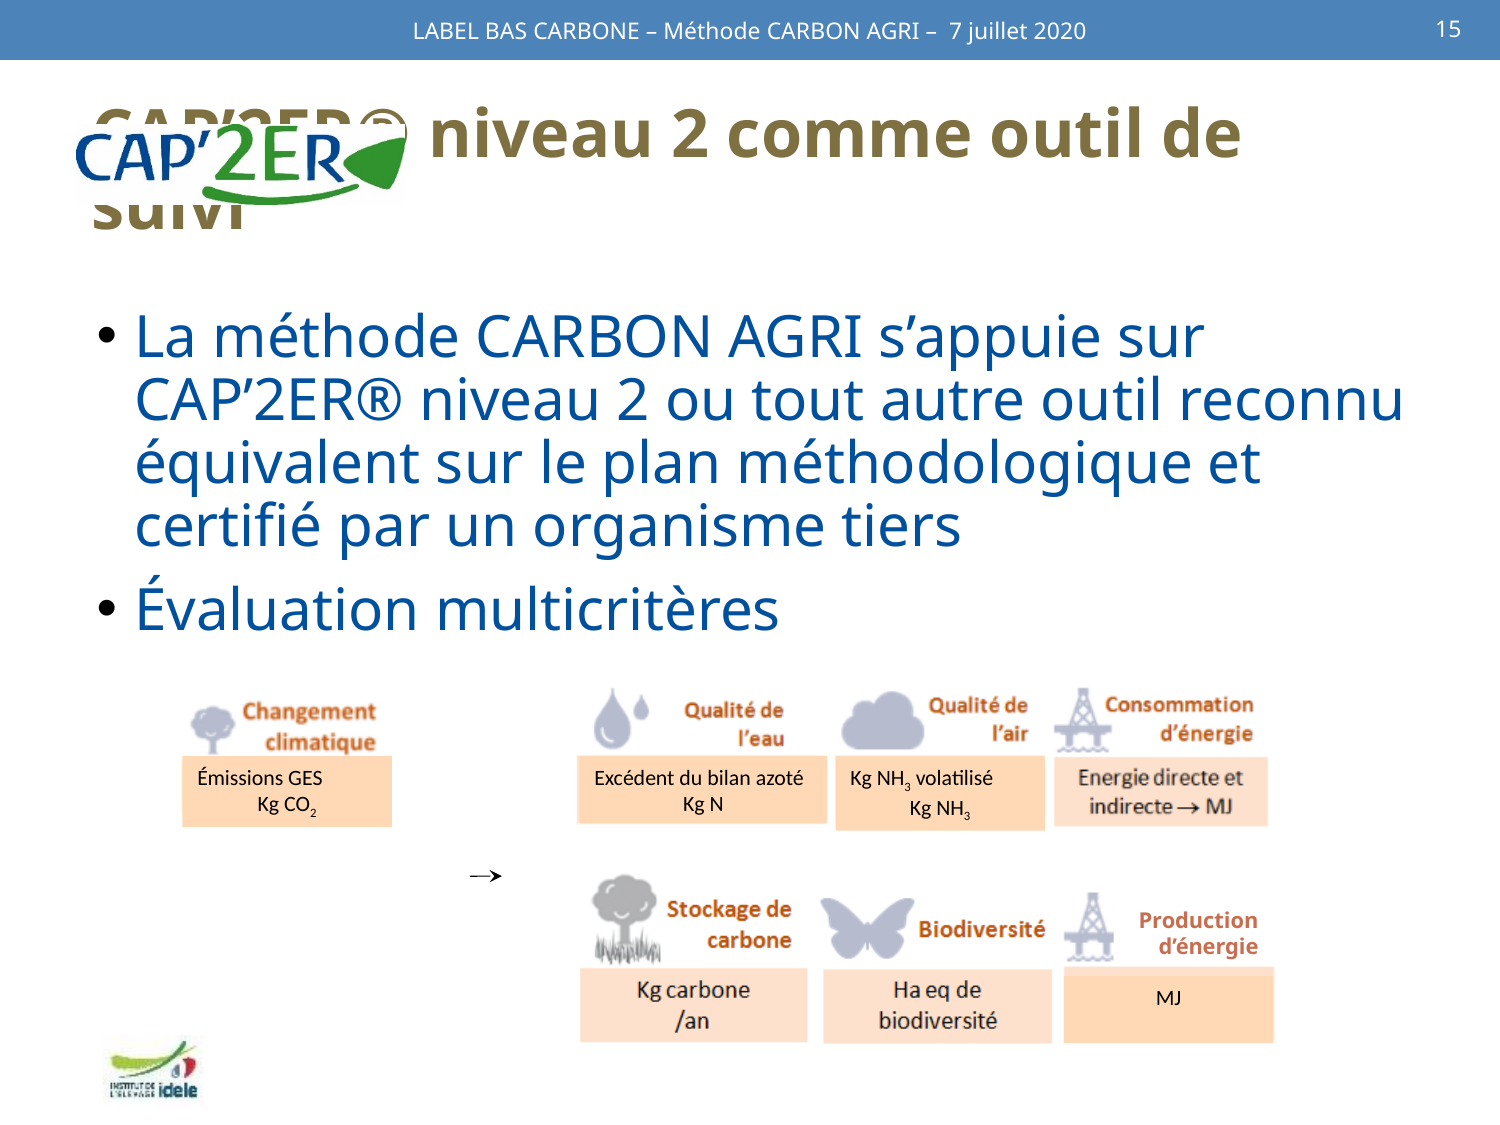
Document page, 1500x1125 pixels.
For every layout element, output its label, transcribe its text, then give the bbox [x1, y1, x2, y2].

picture [571, 682, 1045, 825]
picture [579, 866, 1057, 1045]
text_box Émissions GES Kg CO2 [182, 823, 392, 827]
footer LABEL BAS CARBONE – Méthode CARBON AGRI – 7 juillet 2020 [103, 0, 1397, 60]
picture [169, 682, 392, 823]
list La méthode CARBON AGRI s’appuie sur CAP’2ER® niveau 2 ou tout autre outil reconnu équivalent sur le plan méthodologique et certifié par un organisme tiers Évaluation multicritères [81, 299, 1440, 1014]
picture [103, 1035, 205, 1107]
picture [76, 124, 405, 205]
title CAP’2ER® niveau 2 comme outil de suivi [76, 63, 1416, 281]
slide_number 15 [1397, 0, 1500, 60]
text_box Kg NH3 volatilisé Kg NH3 [835, 825, 1045, 831]
picture [1052, 682, 1273, 828]
picture [1063, 886, 1282, 1043]
